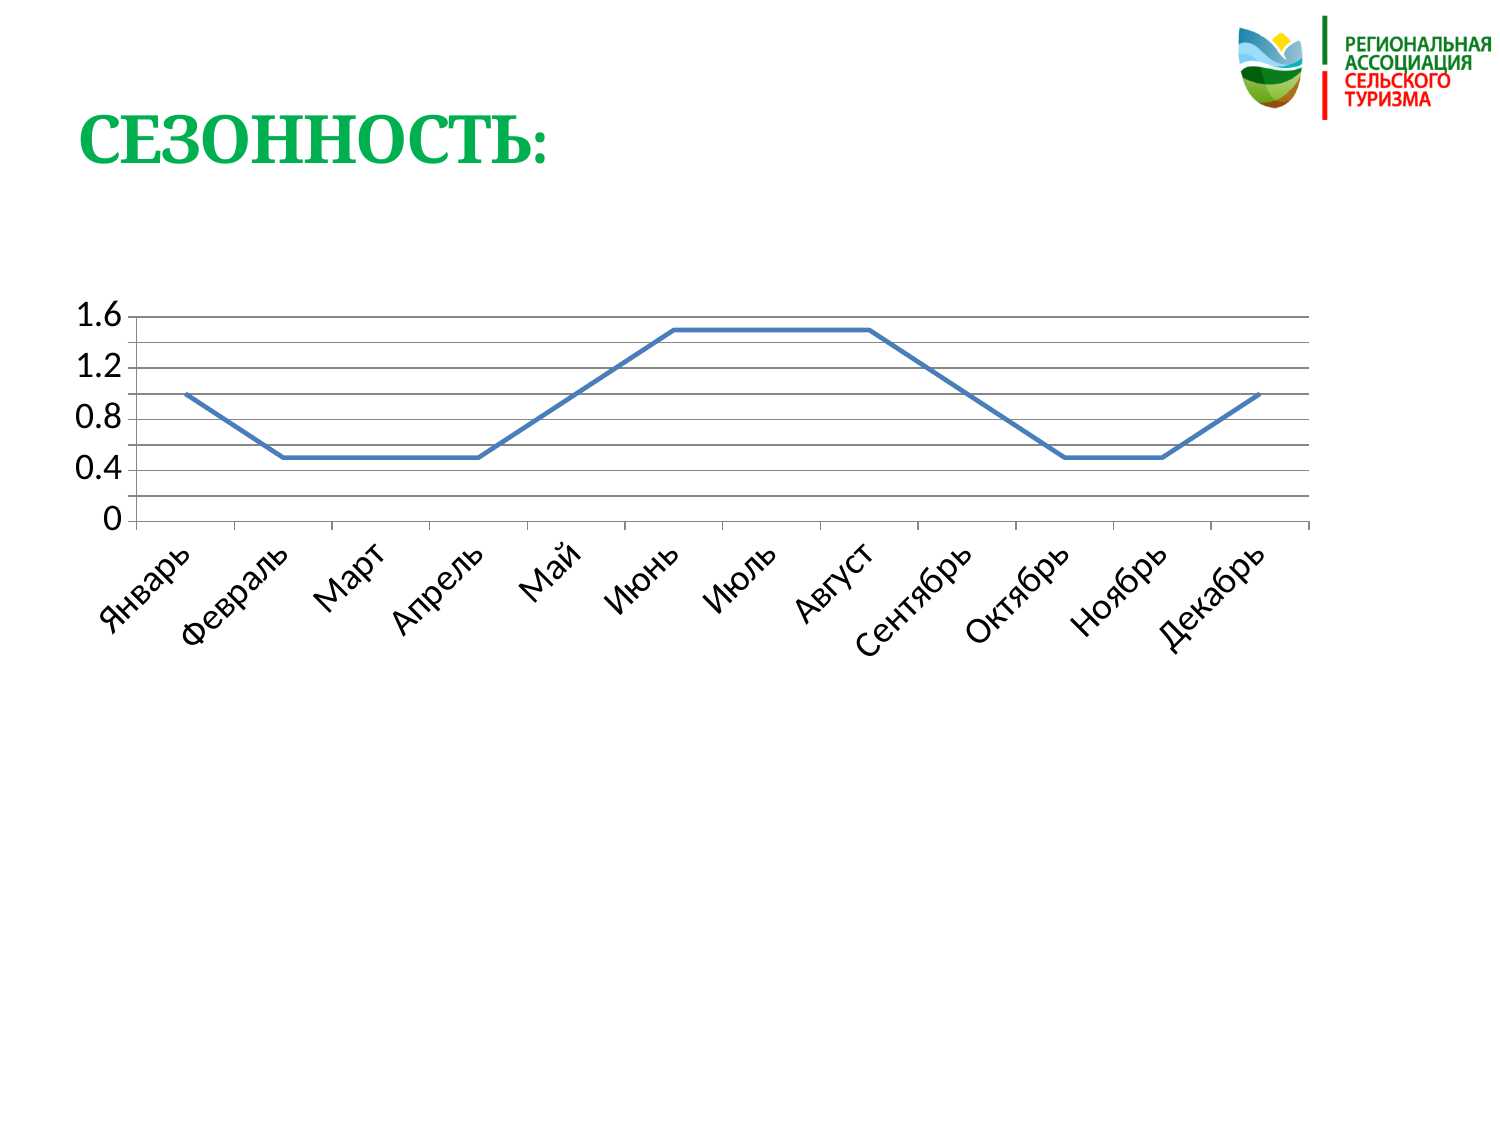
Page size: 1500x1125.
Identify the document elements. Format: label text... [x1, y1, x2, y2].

text_box СЕЗОННОСТЬ: [62, 42, 1313, 231]
picture [1210, 0, 1500, 209]
chart [48, 290, 1335, 676]
